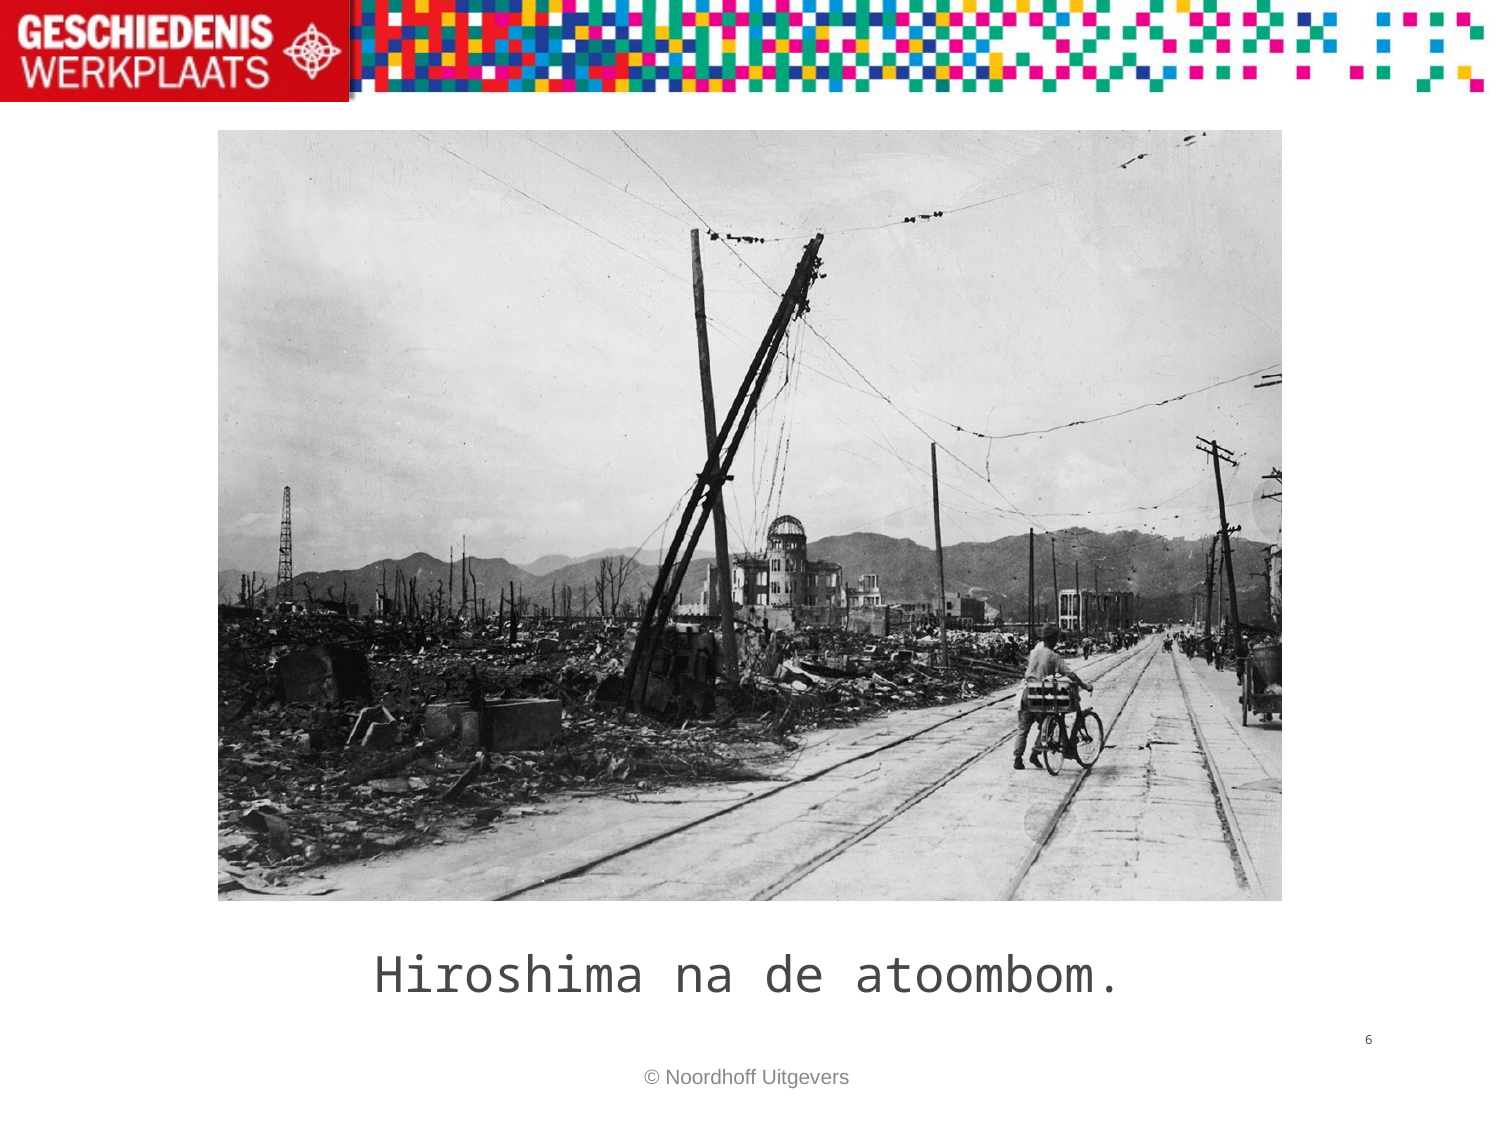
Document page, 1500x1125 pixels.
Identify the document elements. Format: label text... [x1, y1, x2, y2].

picture [0, 0, 1500, 1125]
slide_number 6 [1325, 1025, 1388, 1063]
text_box © Noordhoff Uitgevers [512, 1045, 988, 1106]
text_box Hiroshima na de atoombom. [359, 935, 1141, 1010]
